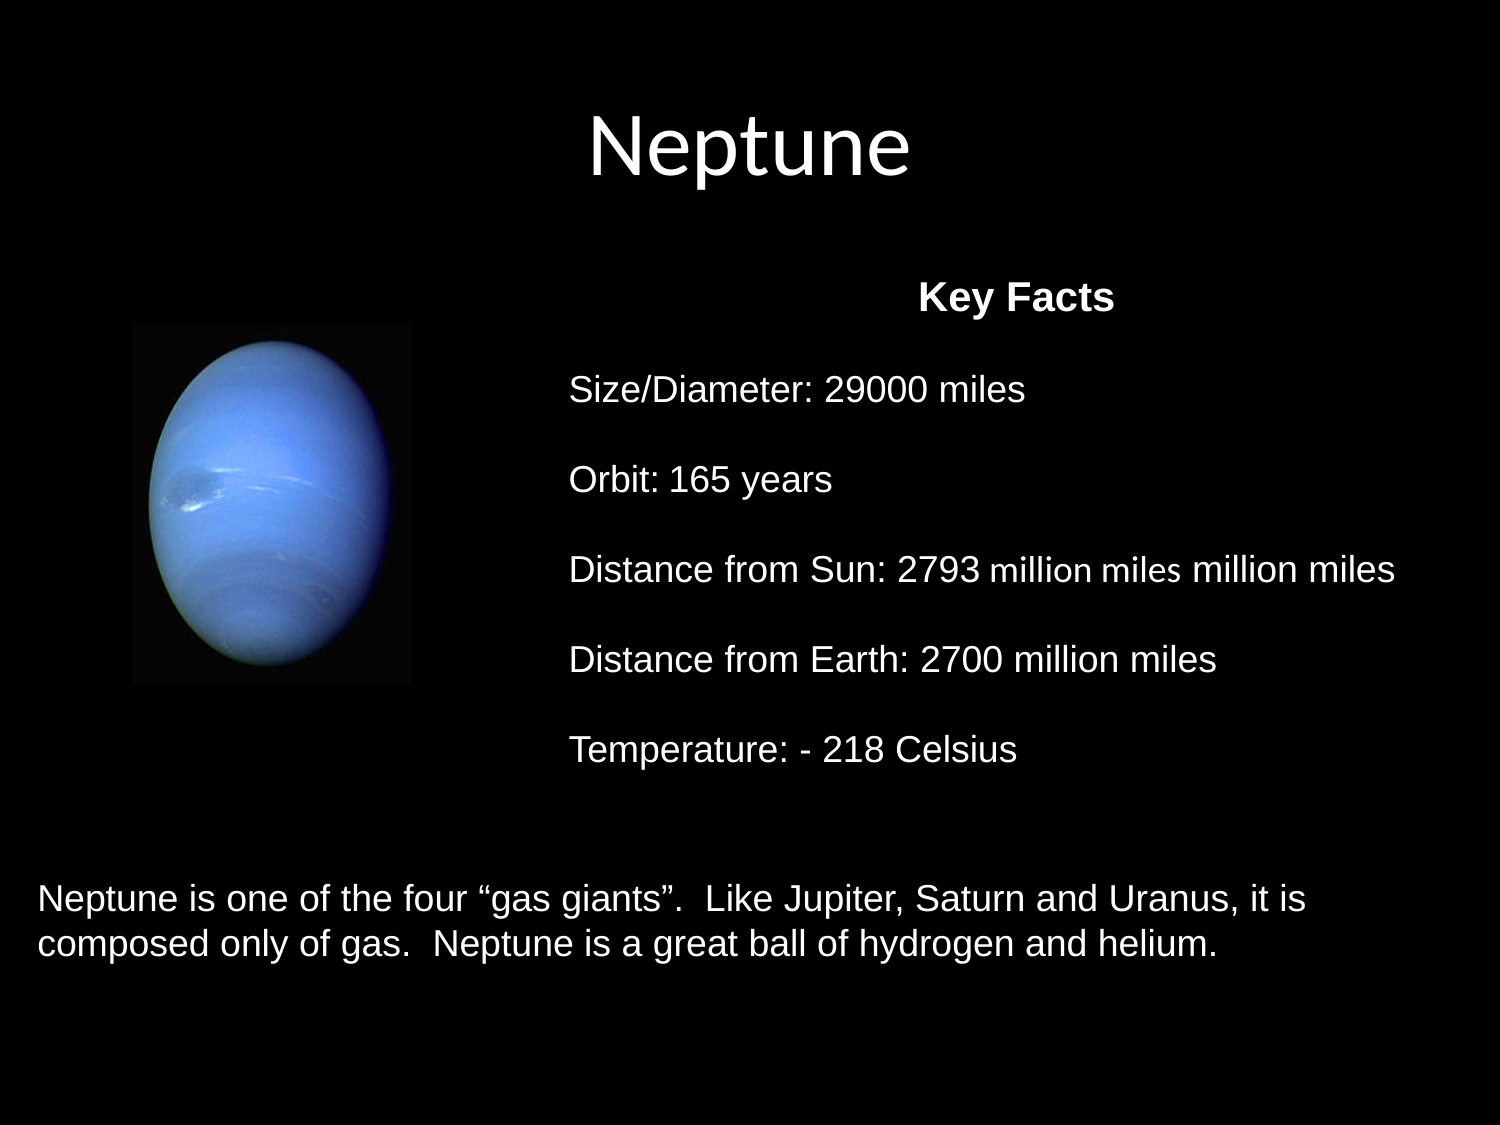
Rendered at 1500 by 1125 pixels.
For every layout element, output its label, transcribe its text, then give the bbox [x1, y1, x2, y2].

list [22, 324, 523, 685]
text_box Key Facts Size/Diameter: 29000 miles Orbit: 165 years Distance from Sun: 2793 million miles million miles Distance from Earth: 2700 million miles Temperature: - 218 Celsius [553, 262, 1480, 777]
text_box Neptune is one of the four “gas giants”. Like Jupiter, Saturn and Uranus, it is composed only of gas. Neptune is a great ball of hydrogen and helium. [22, 866, 1448, 972]
title Neptune [75, 45, 1425, 233]
